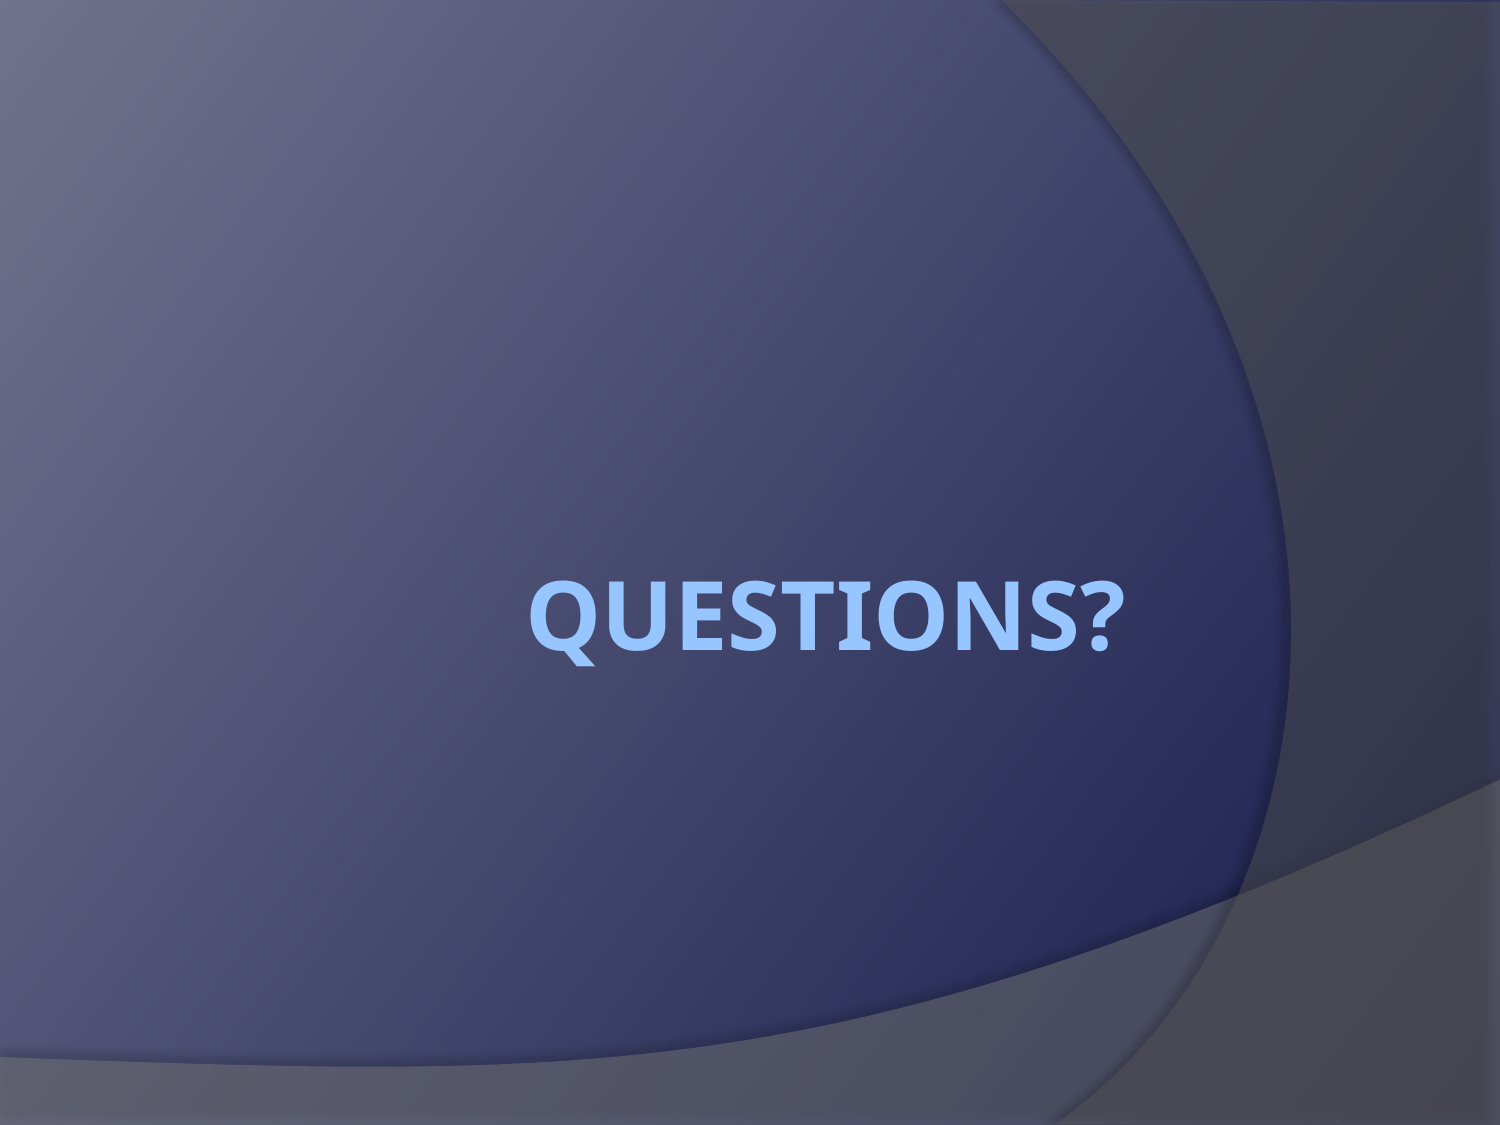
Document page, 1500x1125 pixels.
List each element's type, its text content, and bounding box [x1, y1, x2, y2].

title Questions? [70, 547, 1134, 925]
